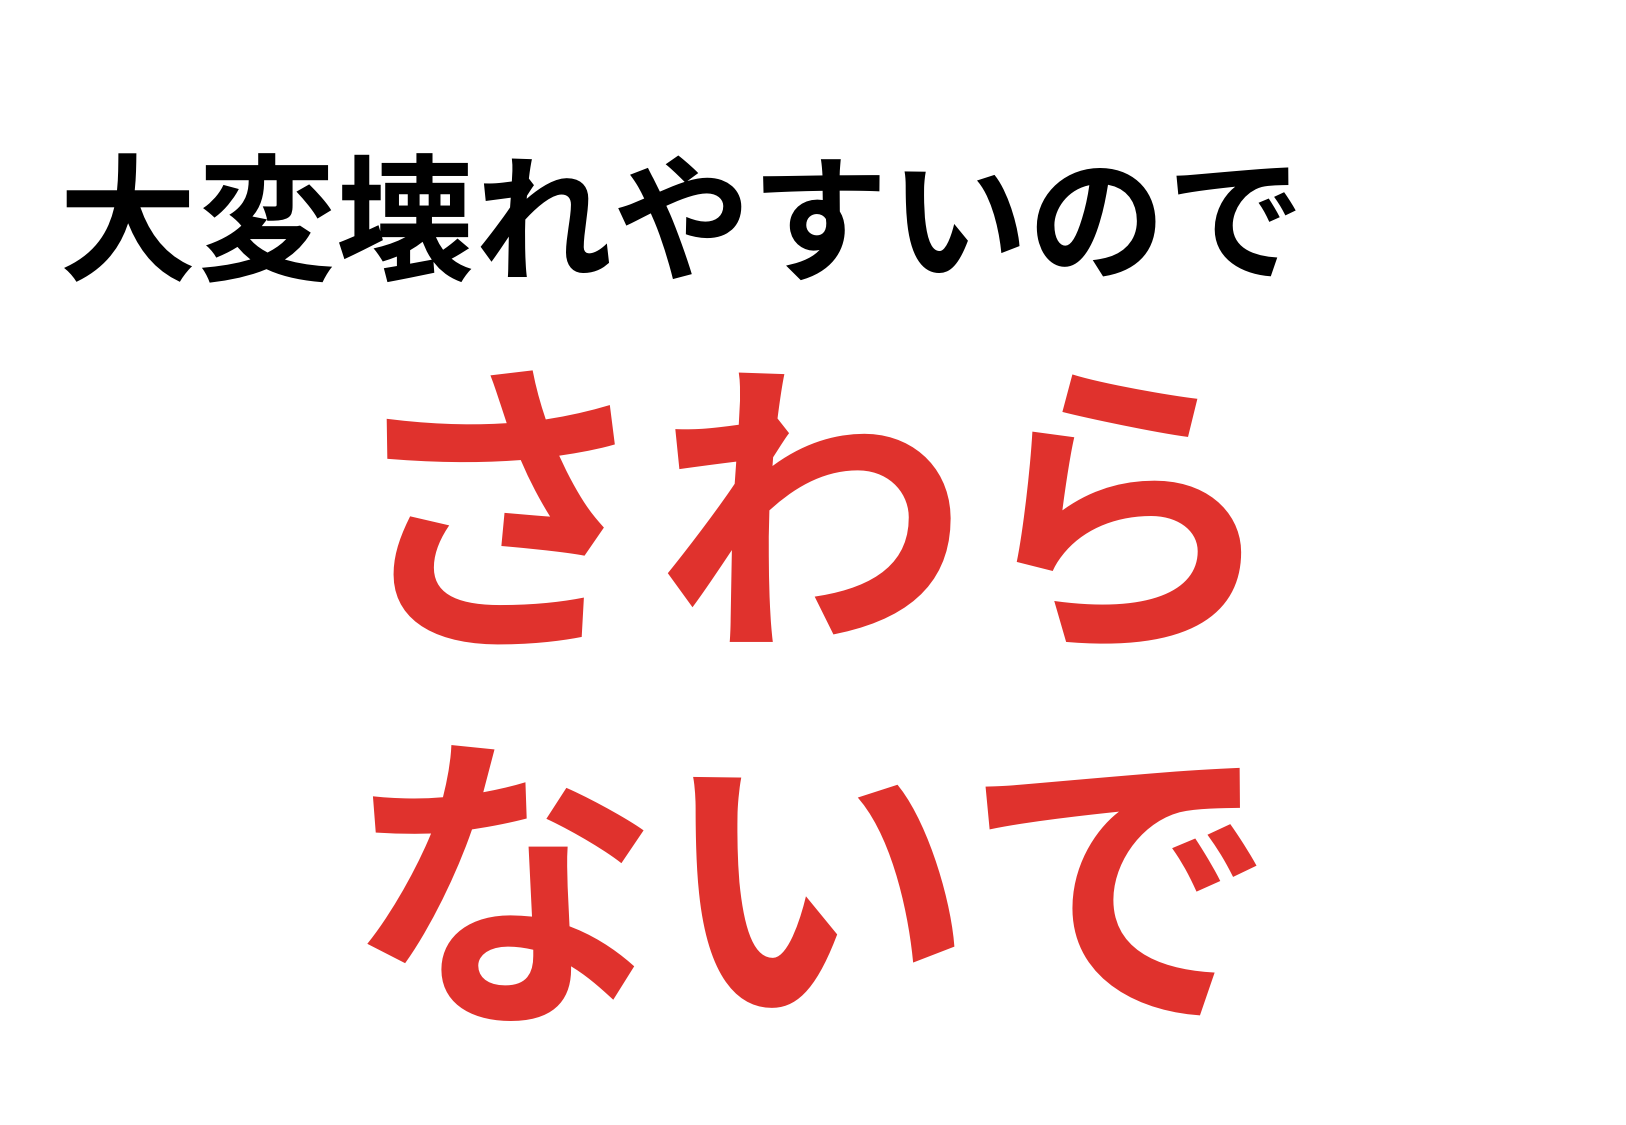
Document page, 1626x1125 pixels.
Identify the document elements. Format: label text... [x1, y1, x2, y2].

text_box さわら ないで [0, 306, 1625, 1072]
text_box 大変壊れやすいので [44, 125, 1581, 306]
